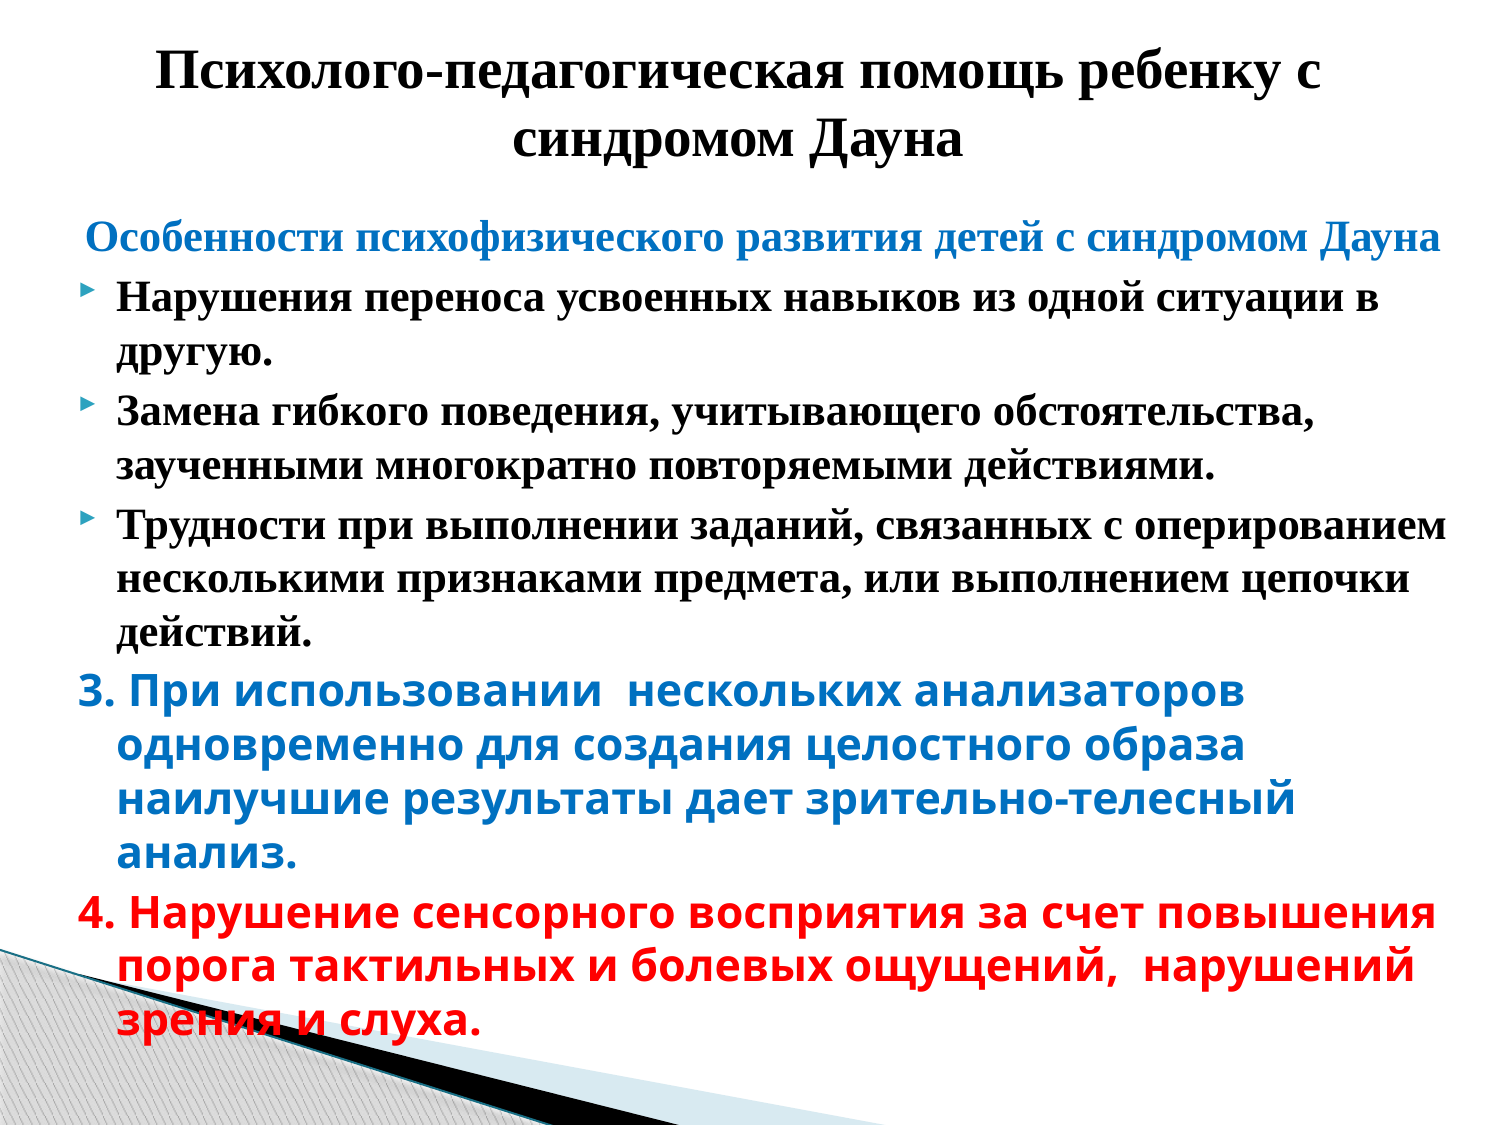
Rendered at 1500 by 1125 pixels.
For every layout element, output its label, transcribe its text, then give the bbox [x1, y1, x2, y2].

title Психолого-педагогическая помощь ребенку с синдромом Дауна [23, 23, 1454, 176]
list Особенности психофизического развития детей с синдромом Дауна Нарушения переноса усвоенных навыков из одной ситуации в другую. Замена гибкого поведения, учитывающего обстоятельства, заученными многократно повторяемыми действиями. Трудности при выполнении заданий, связанных с оперированием несколькими признаками предмета, или выполнением цепочки действий. 3. При использовании нескольких анализаторов одновременно для создания целостного образа наилучшие результаты дает зрительно-телесный анализ. 4. Нарушение сенсорного восприятия за счет повышения порога тактильных и болевых ощущений, нарушений зрения и слуха. [46, 199, 1465, 1079]
